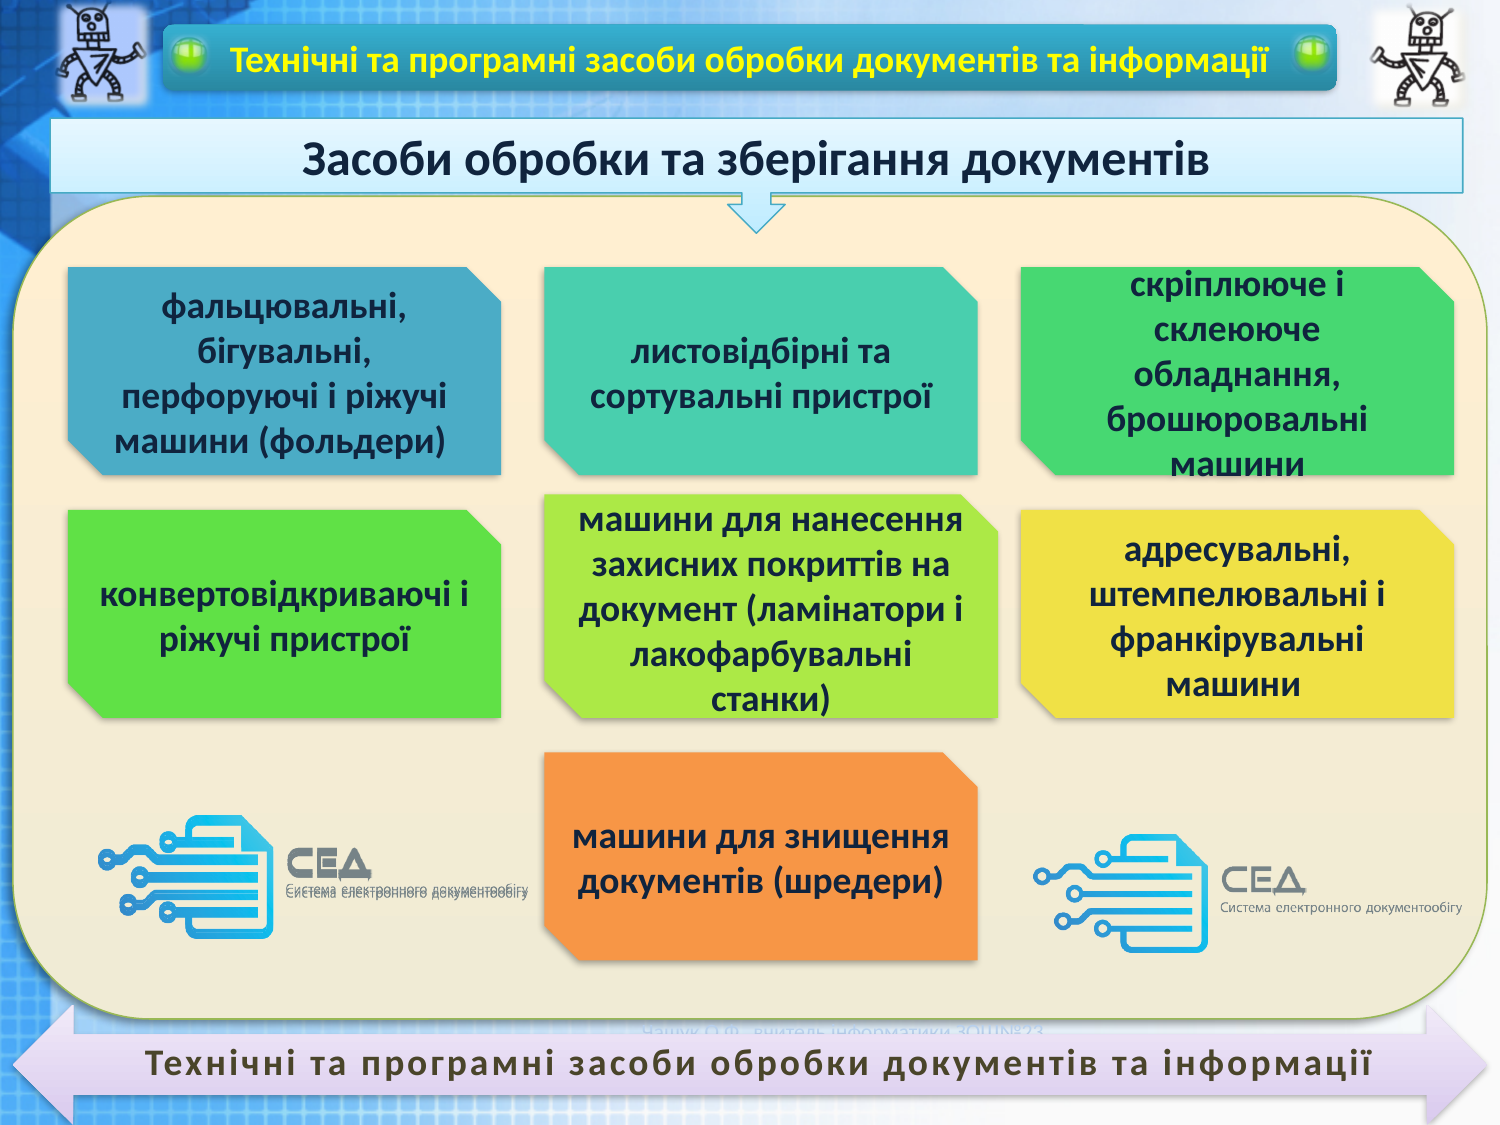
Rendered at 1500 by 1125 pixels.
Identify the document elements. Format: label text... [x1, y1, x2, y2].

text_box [67, 266, 1455, 961]
picture [98, 815, 528, 939]
picture [1455, 833, 1463, 953]
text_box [12, 1004, 1488, 1125]
text_box [12, 195, 1488, 1002]
text_box Засоби обробки та зберігання документів [49, 117, 1464, 234]
text_box Технічні та програмні засоби обробки документів та інформації [164, 24, 1337, 91]
picture [0, 0, 1500, 1125]
